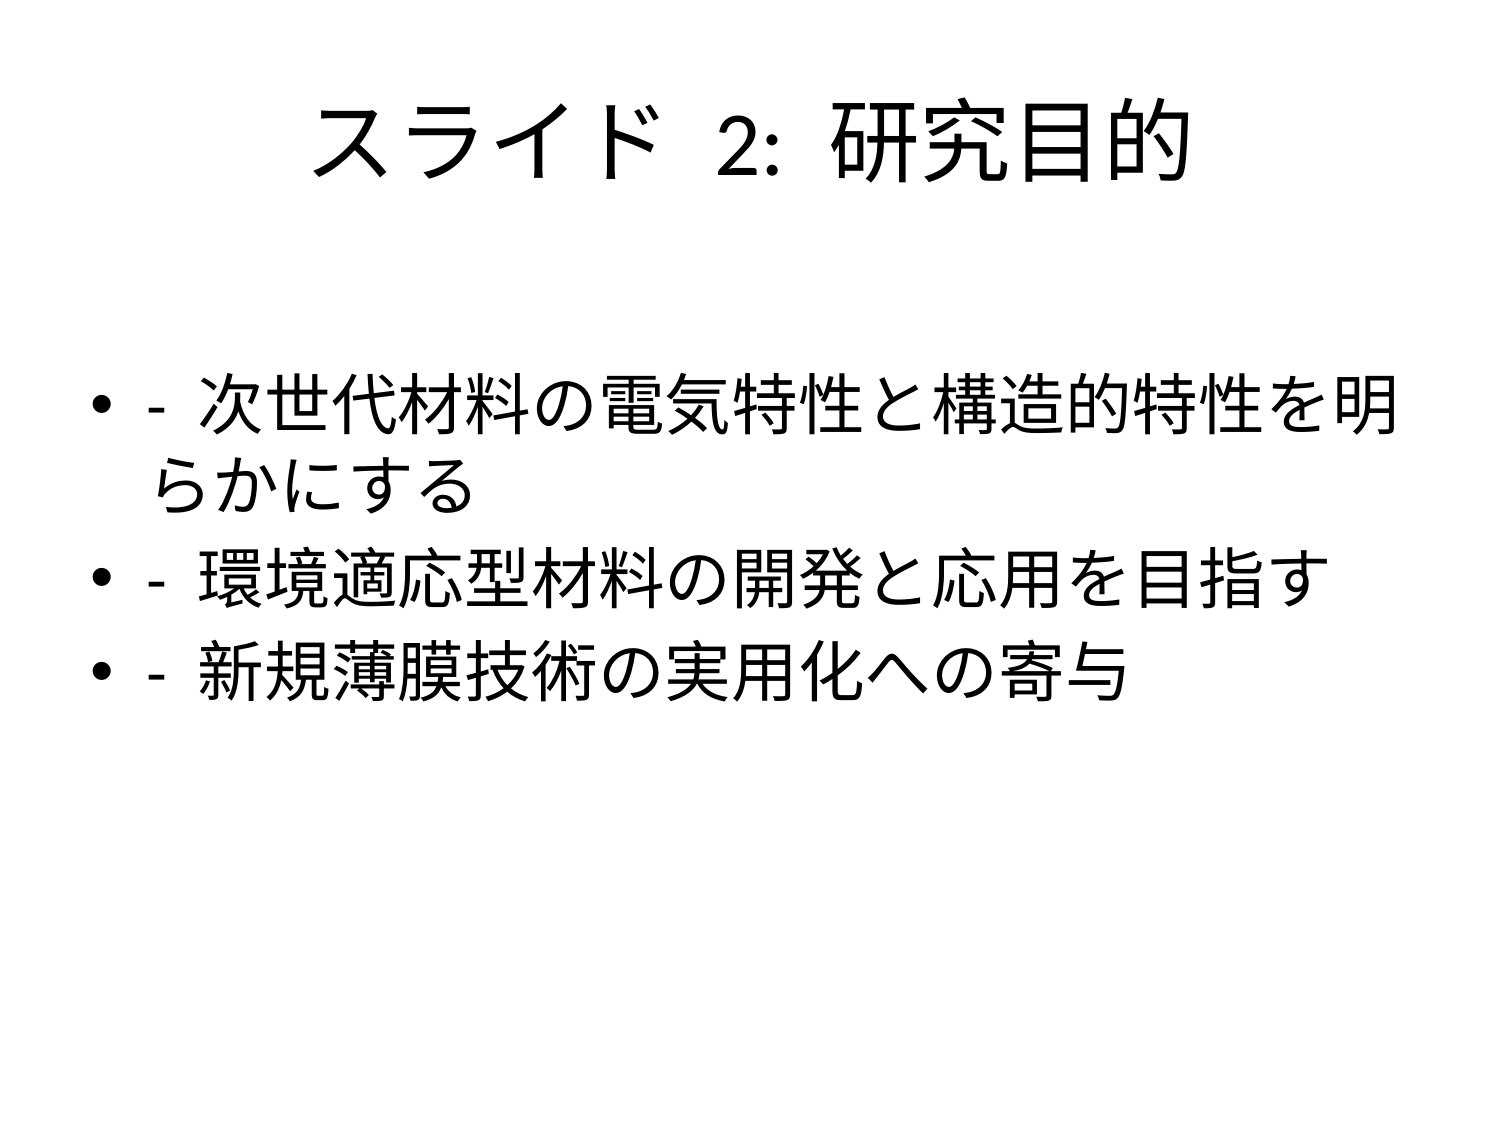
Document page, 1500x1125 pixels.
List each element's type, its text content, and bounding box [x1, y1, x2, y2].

list - 次世代材料の電気特性と構造的特性を明らかにする - 環境適応型材料の開発と応用を目指す - 新規薄膜技術の実用化への寄与 [75, 262, 1425, 1005]
title スライド 2: 研究目的 [75, 45, 1425, 233]
